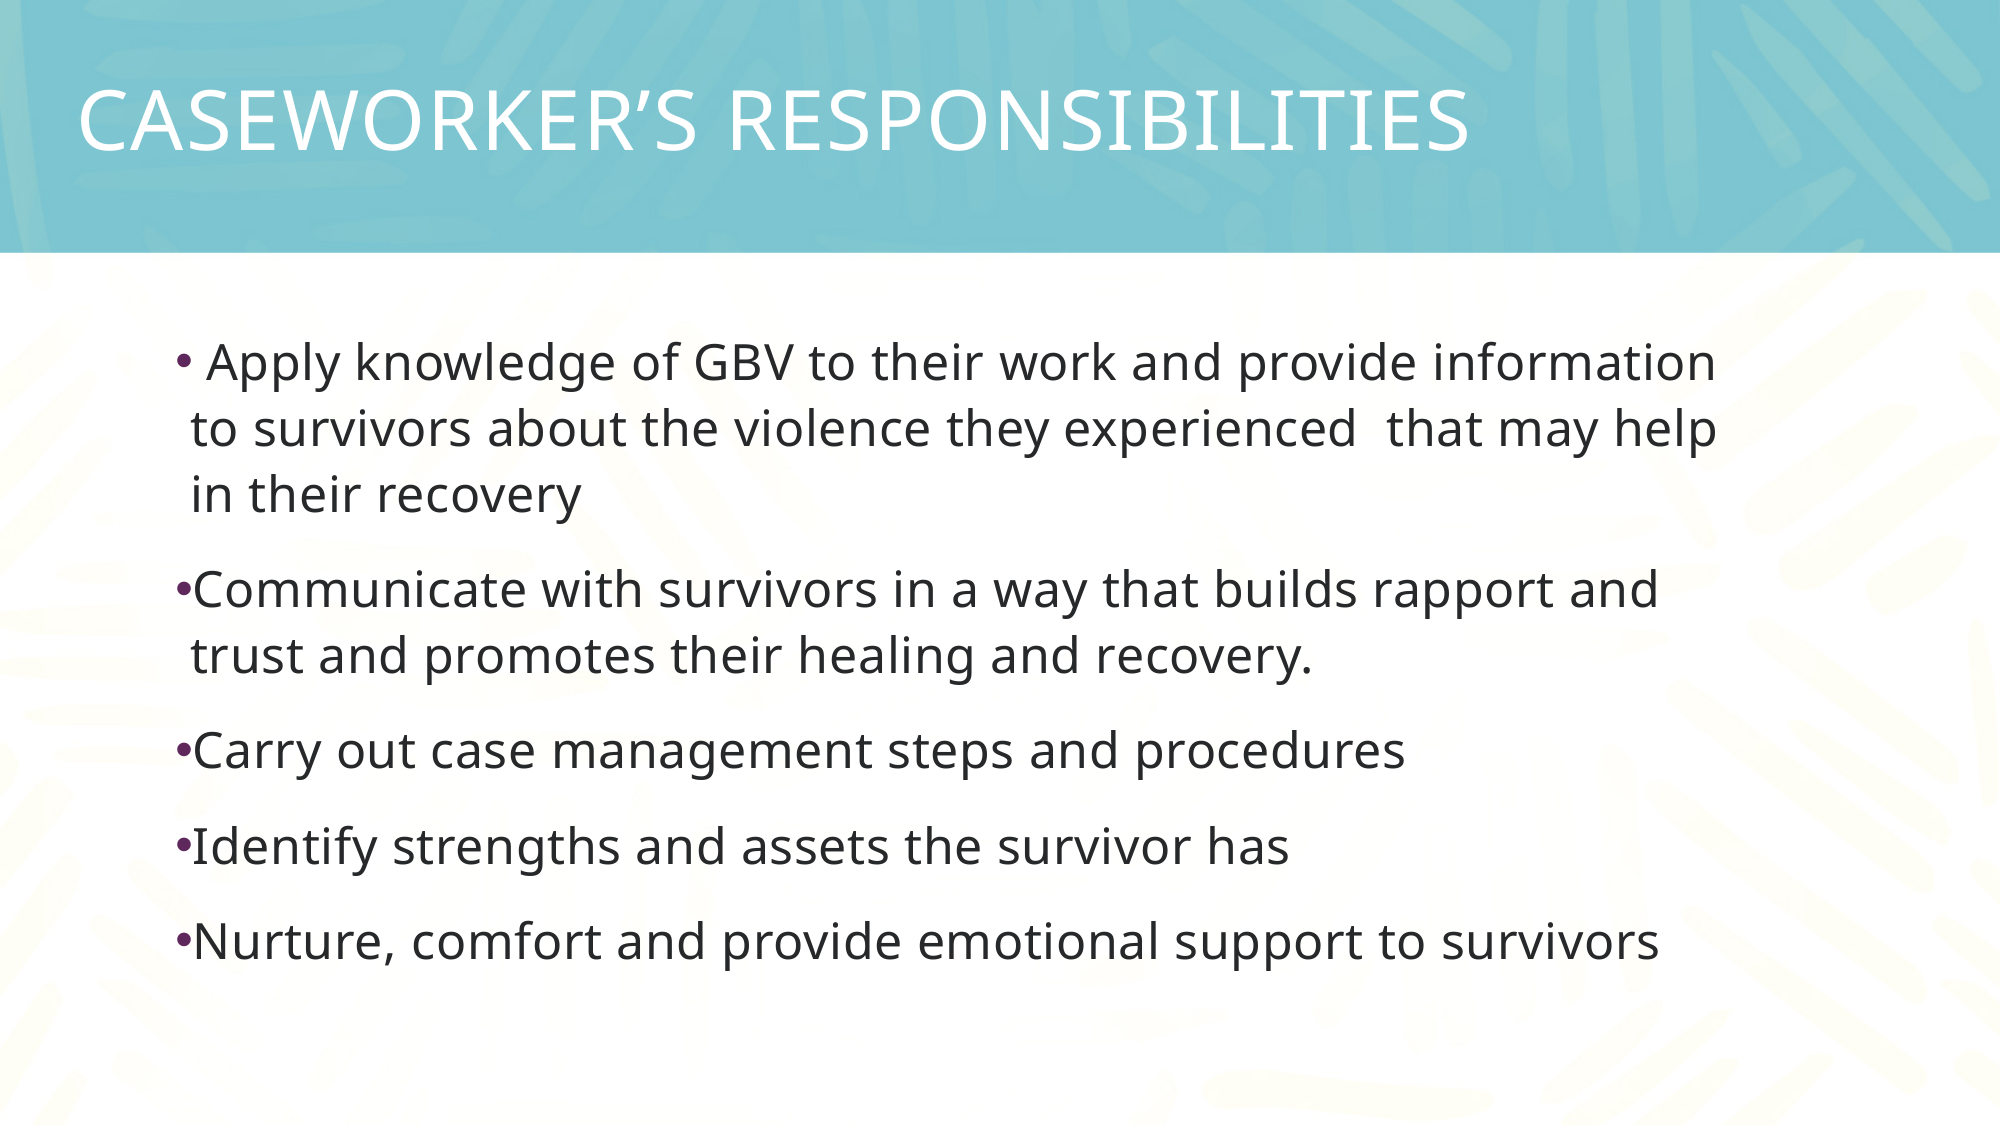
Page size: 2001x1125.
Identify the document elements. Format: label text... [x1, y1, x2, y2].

list Apply knowledge of GBV to their work and provide information to survivors about the violence they experienced that may help in their recovery Communicate with survivors in a way that builds rapport and trust and promotes their healing and recovery. Carry out case management steps and procedures Identify strengths and assets the survivor has Nurture, comfort and provide emotional support to survivors [167, 317, 1763, 978]
picture [0, 0, 2000, 1125]
title Caseworker’s responsibilities [61, 33, 1938, 220]
